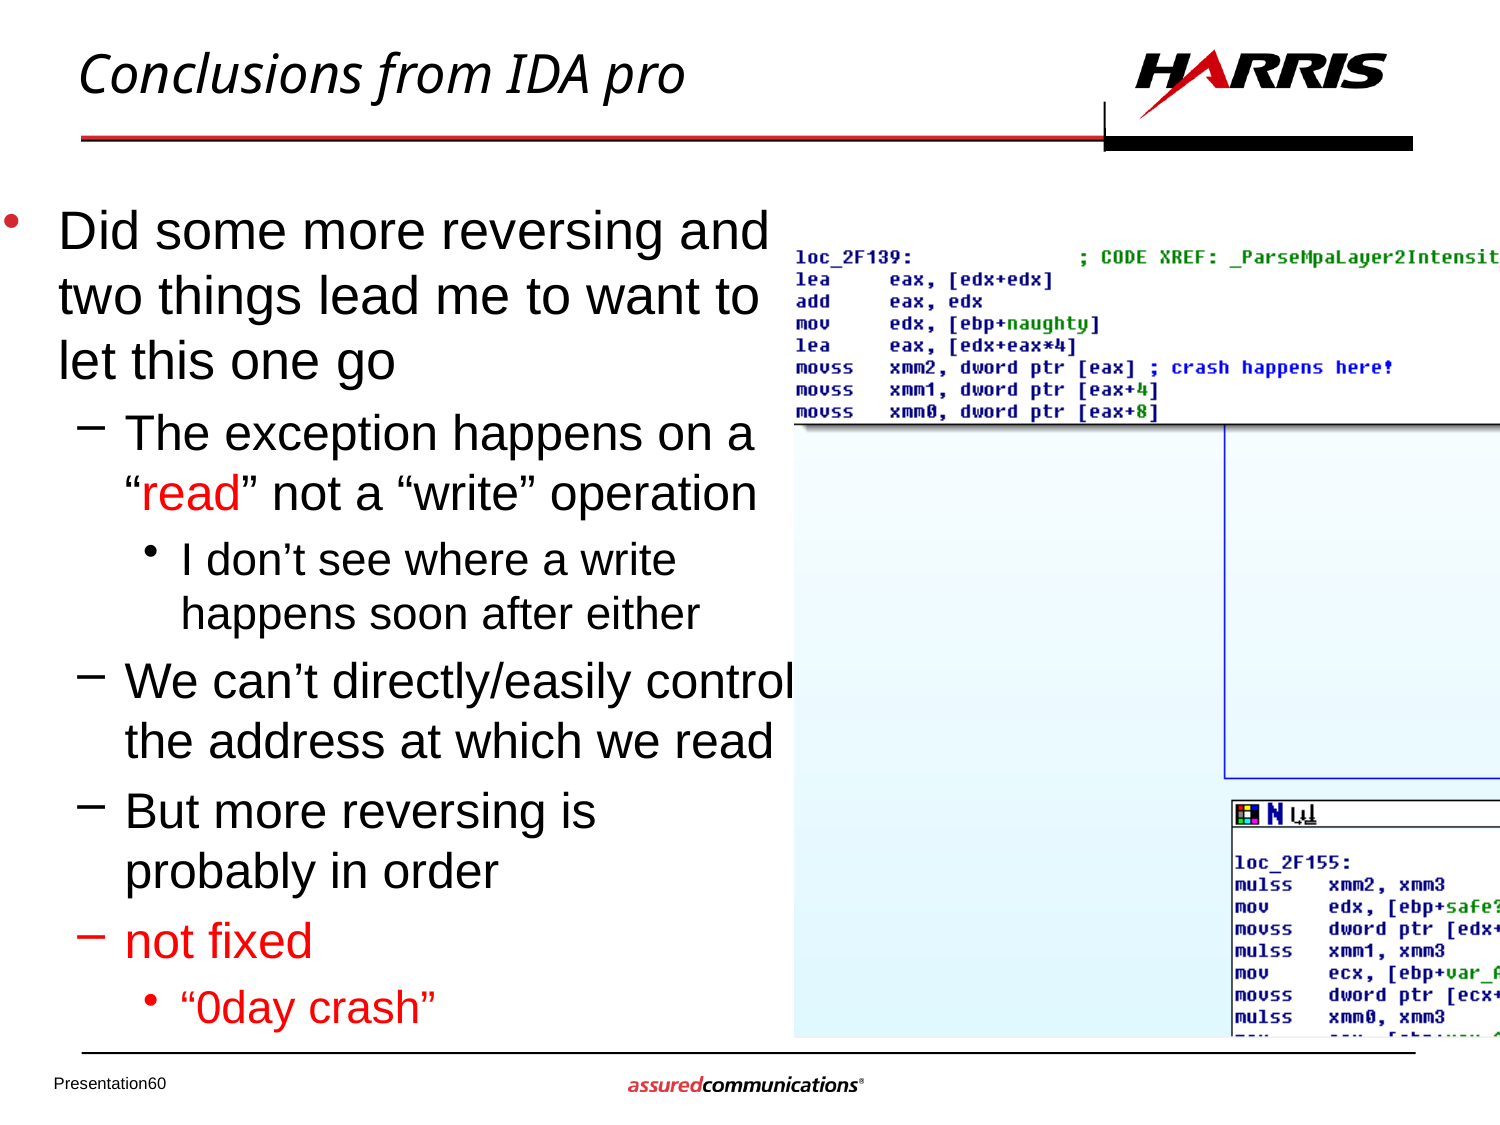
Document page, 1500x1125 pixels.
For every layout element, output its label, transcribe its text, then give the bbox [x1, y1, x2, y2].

list Did some more reversing and two things lead me to want to let this one go The exception happens on a “read” not a “write” operation I don’t see where a write happens soon after either We can’t directly/easily control the address at which we read But more reversing is probably in order not fixed “0day crash” [0, 187, 813, 926]
picture [628, 1076, 864, 1092]
title Conclusions from IDA pro [62, 27, 951, 117]
picture [794, 249, 1500, 1038]
picture [1135, 49, 1387, 119]
